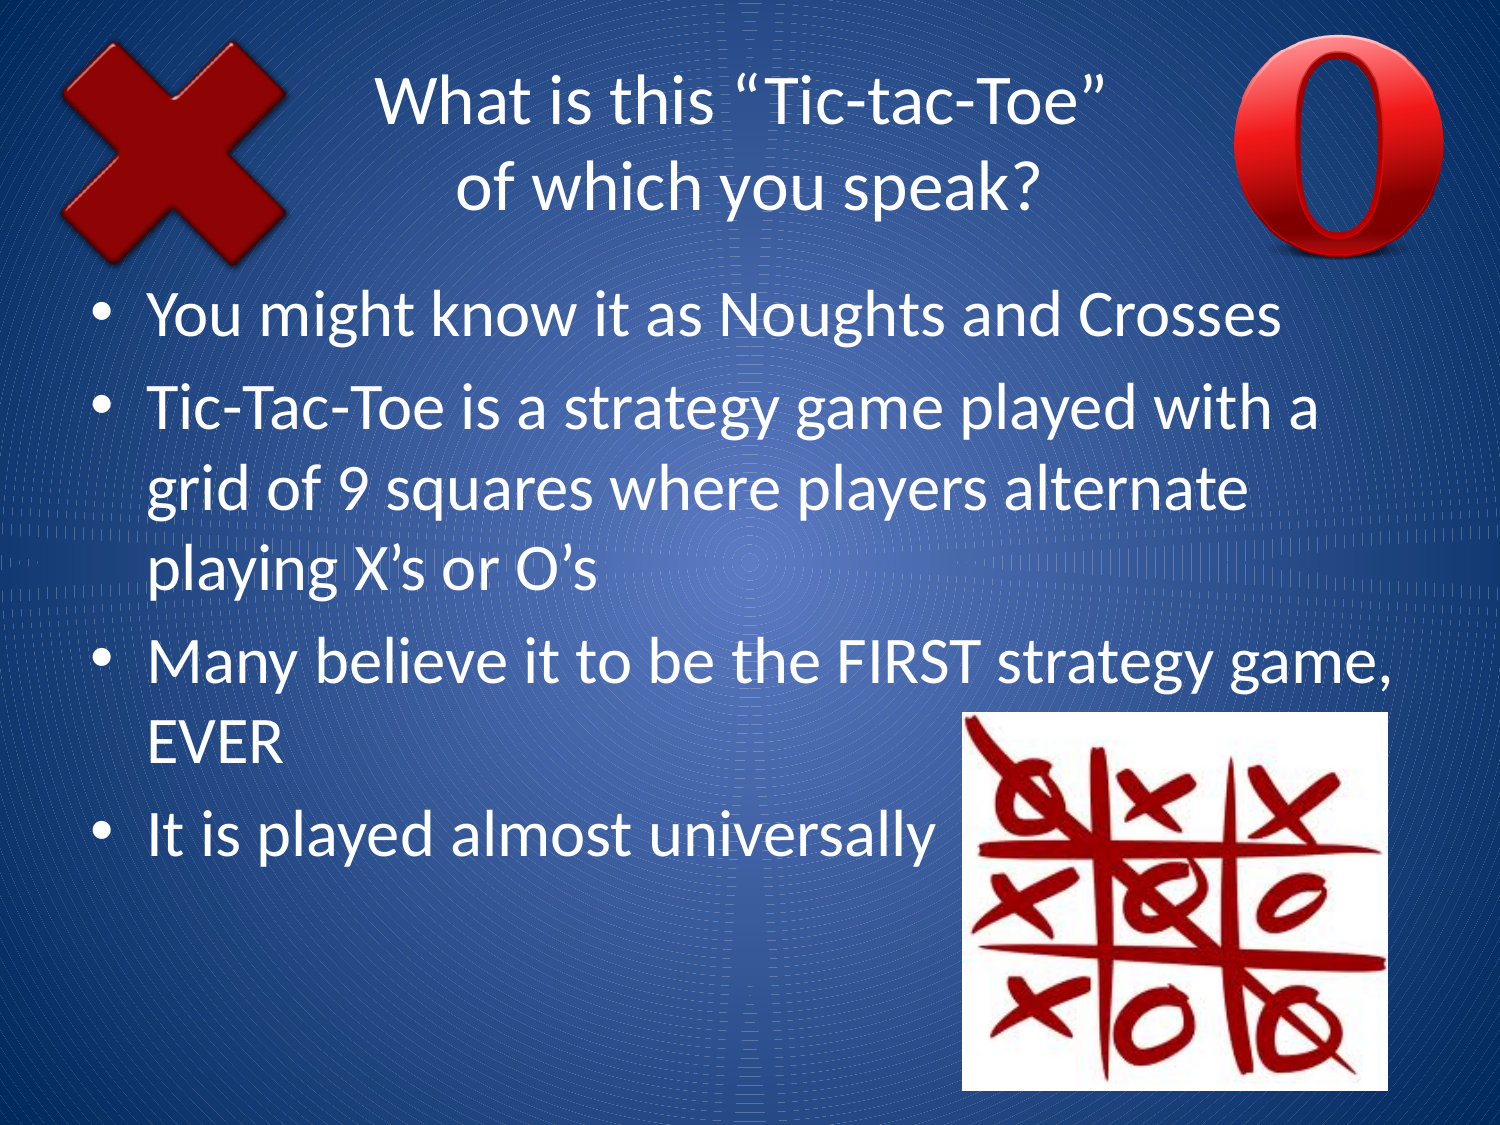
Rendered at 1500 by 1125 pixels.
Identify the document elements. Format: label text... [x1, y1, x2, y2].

picture [6, 0, 339, 318]
picture [962, 712, 1388, 1092]
list You might know it as Noughts and Crosses Tic-Tac-Toe is a strategy game played with a grid of 9 squares where players alternate playing X’s or O’s Many believe it to be the FIRST strategy game, EVER It is played almost universally [75, 262, 1425, 1005]
picture [1213, 22, 1461, 270]
title What is this “Tic-tac-Toe” of which you speak? [344, 45, 1208, 233]
